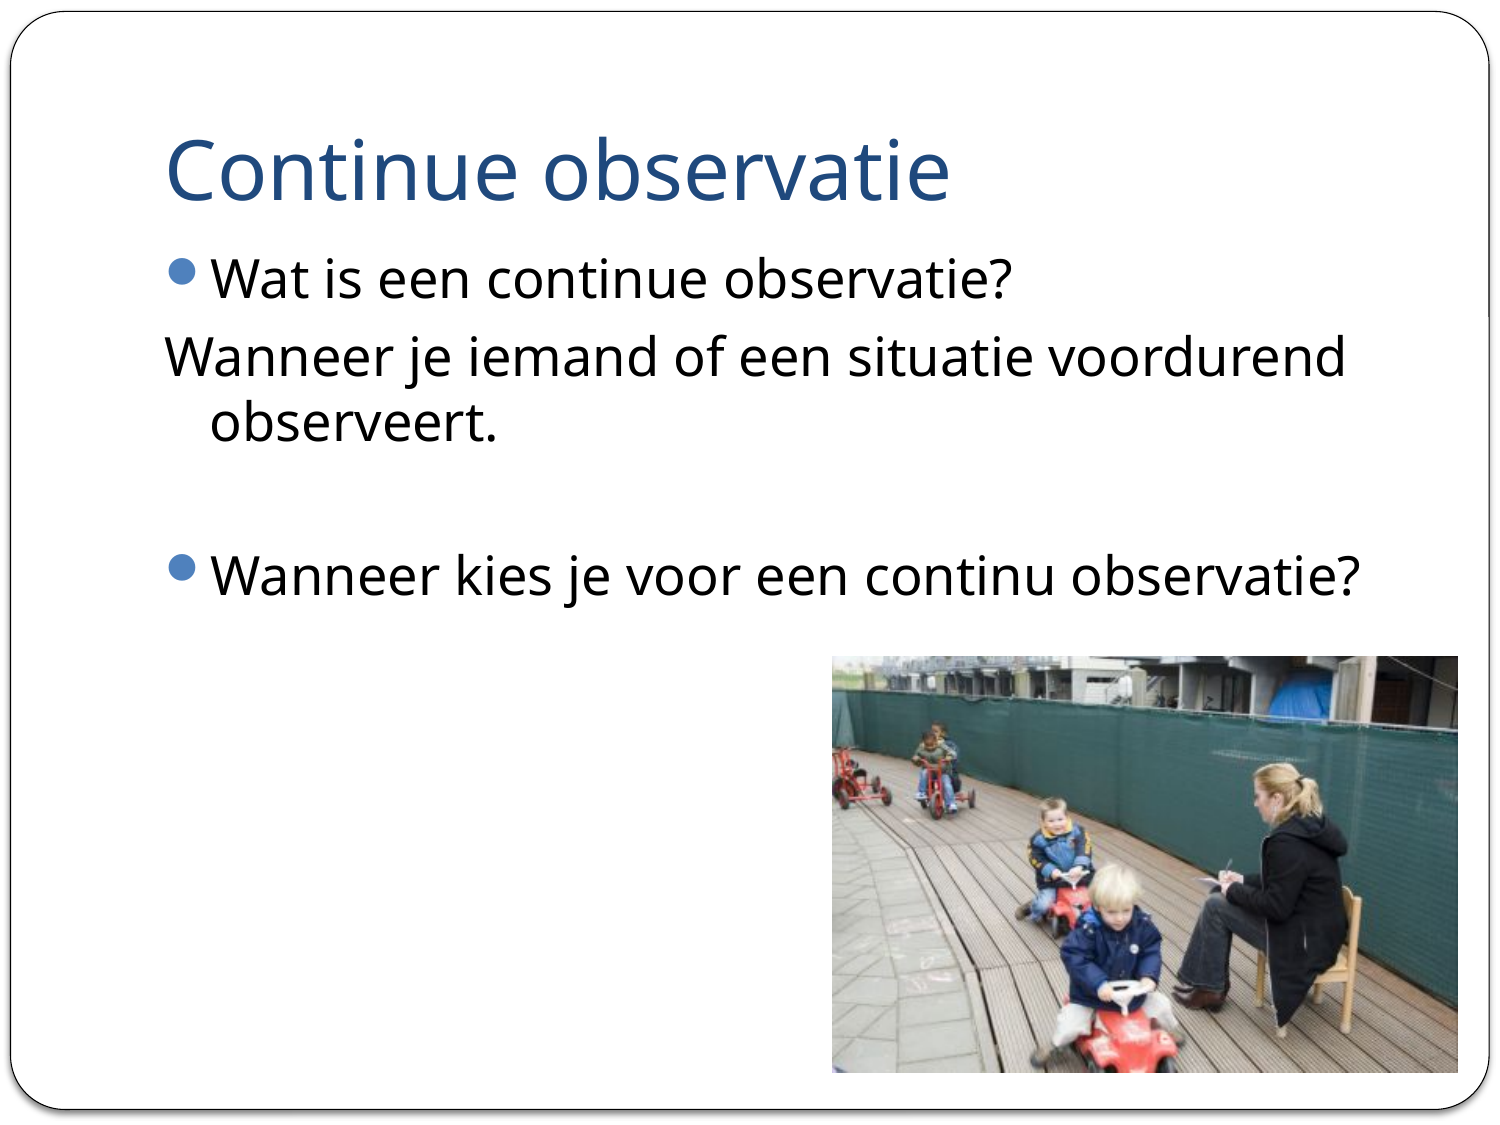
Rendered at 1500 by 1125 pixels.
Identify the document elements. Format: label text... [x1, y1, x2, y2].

list Wat is een continue observatie? Wanneer je iemand of een situatie voordurend observeert. Wanneer kies je voor een continu observatie? [150, 237, 1425, 988]
title Continue observatie [150, 45, 1425, 233]
picture [832, 656, 1458, 1073]
